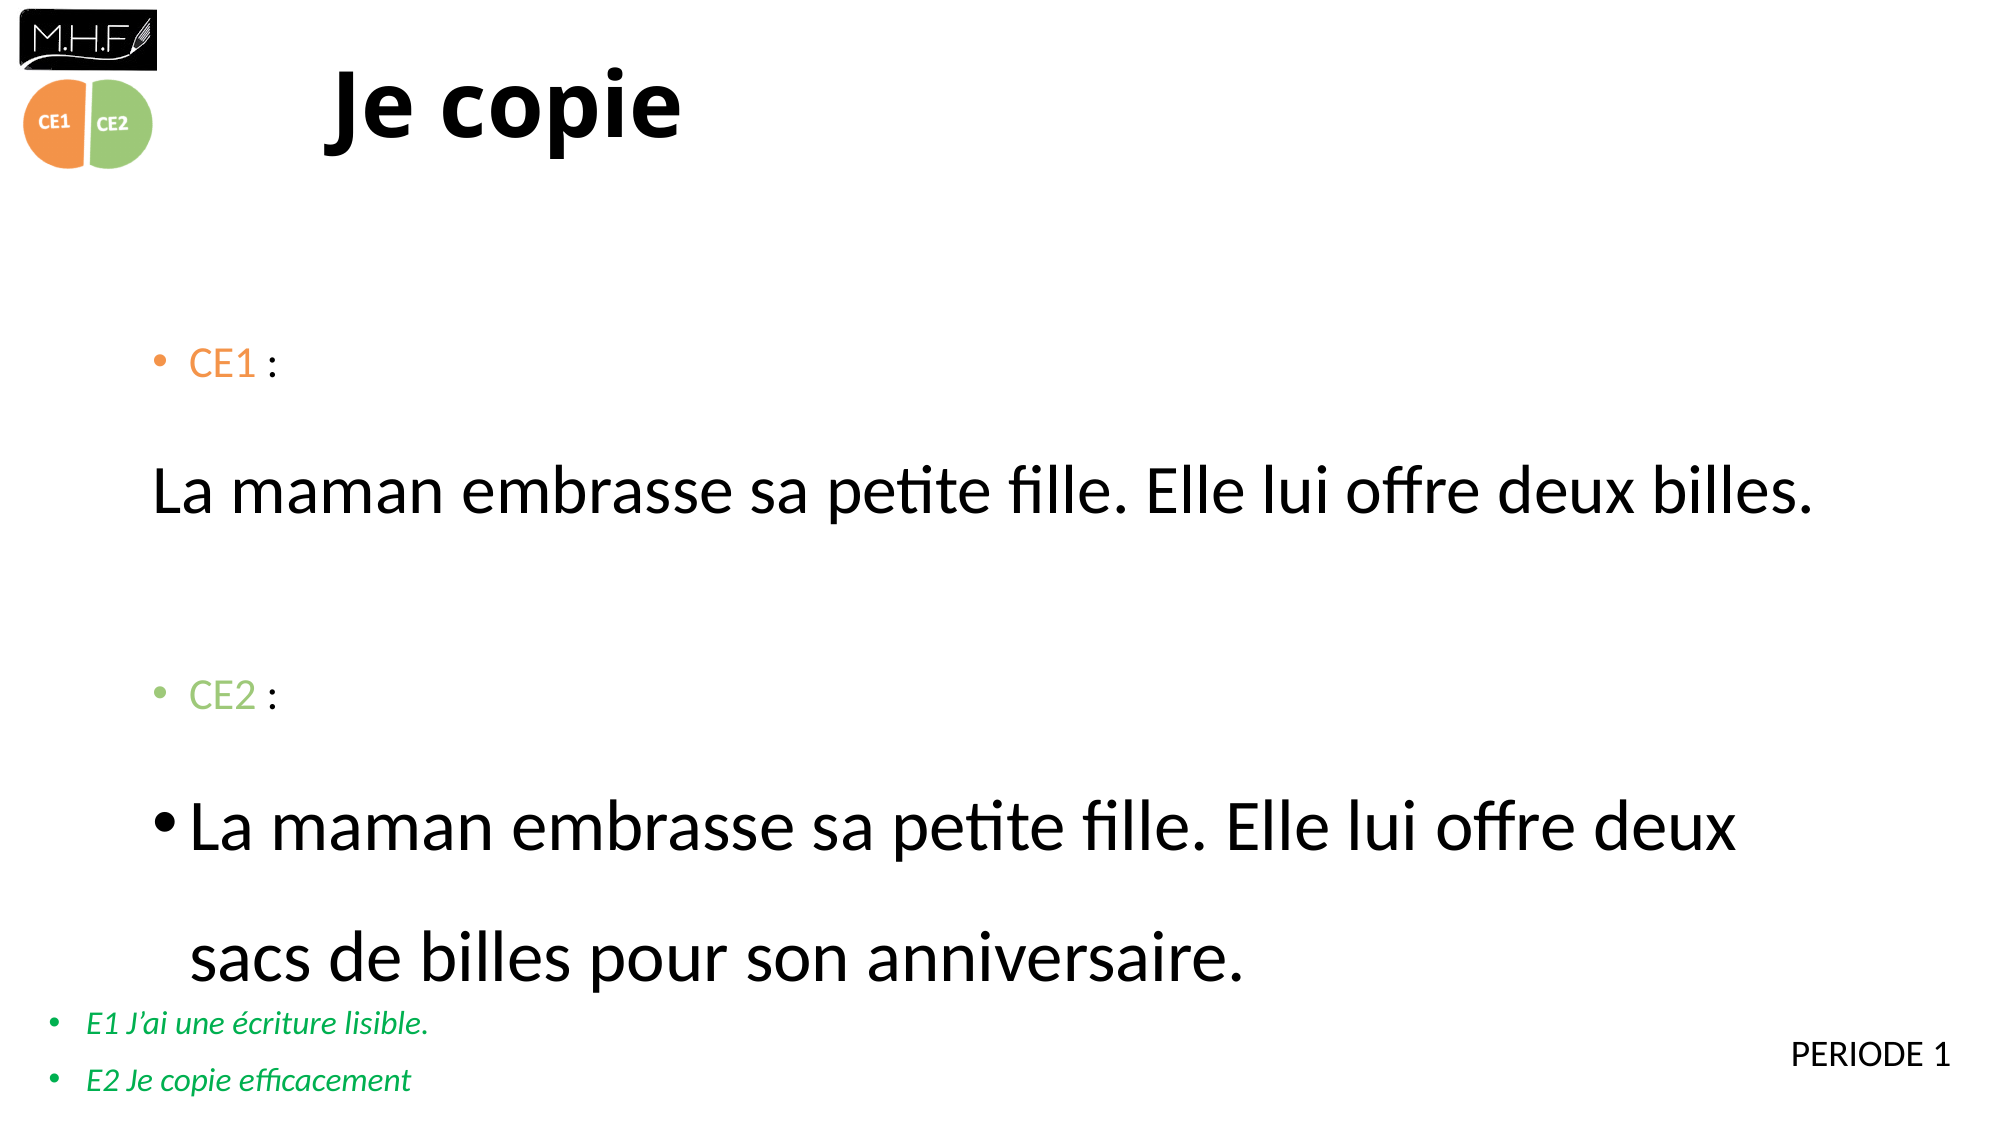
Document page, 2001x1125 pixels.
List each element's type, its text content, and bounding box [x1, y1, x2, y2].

text_box E1 J’ai une écriture lisible. E2 Je copie efficacement [33, 998, 1335, 1125]
picture [1, 7, 177, 207]
title Je copie [316, 0, 1863, 218]
text_box PERIODE 1 [1362, 1021, 1967, 1082]
list CE1 : La maman embrasse sa petite fille. Elle lui offre deux billes. CE2 : La maman embrasse sa petite fille. Elle lui offre deux sacs de billes pour son anniversaire. [137, 299, 1863, 1014]
